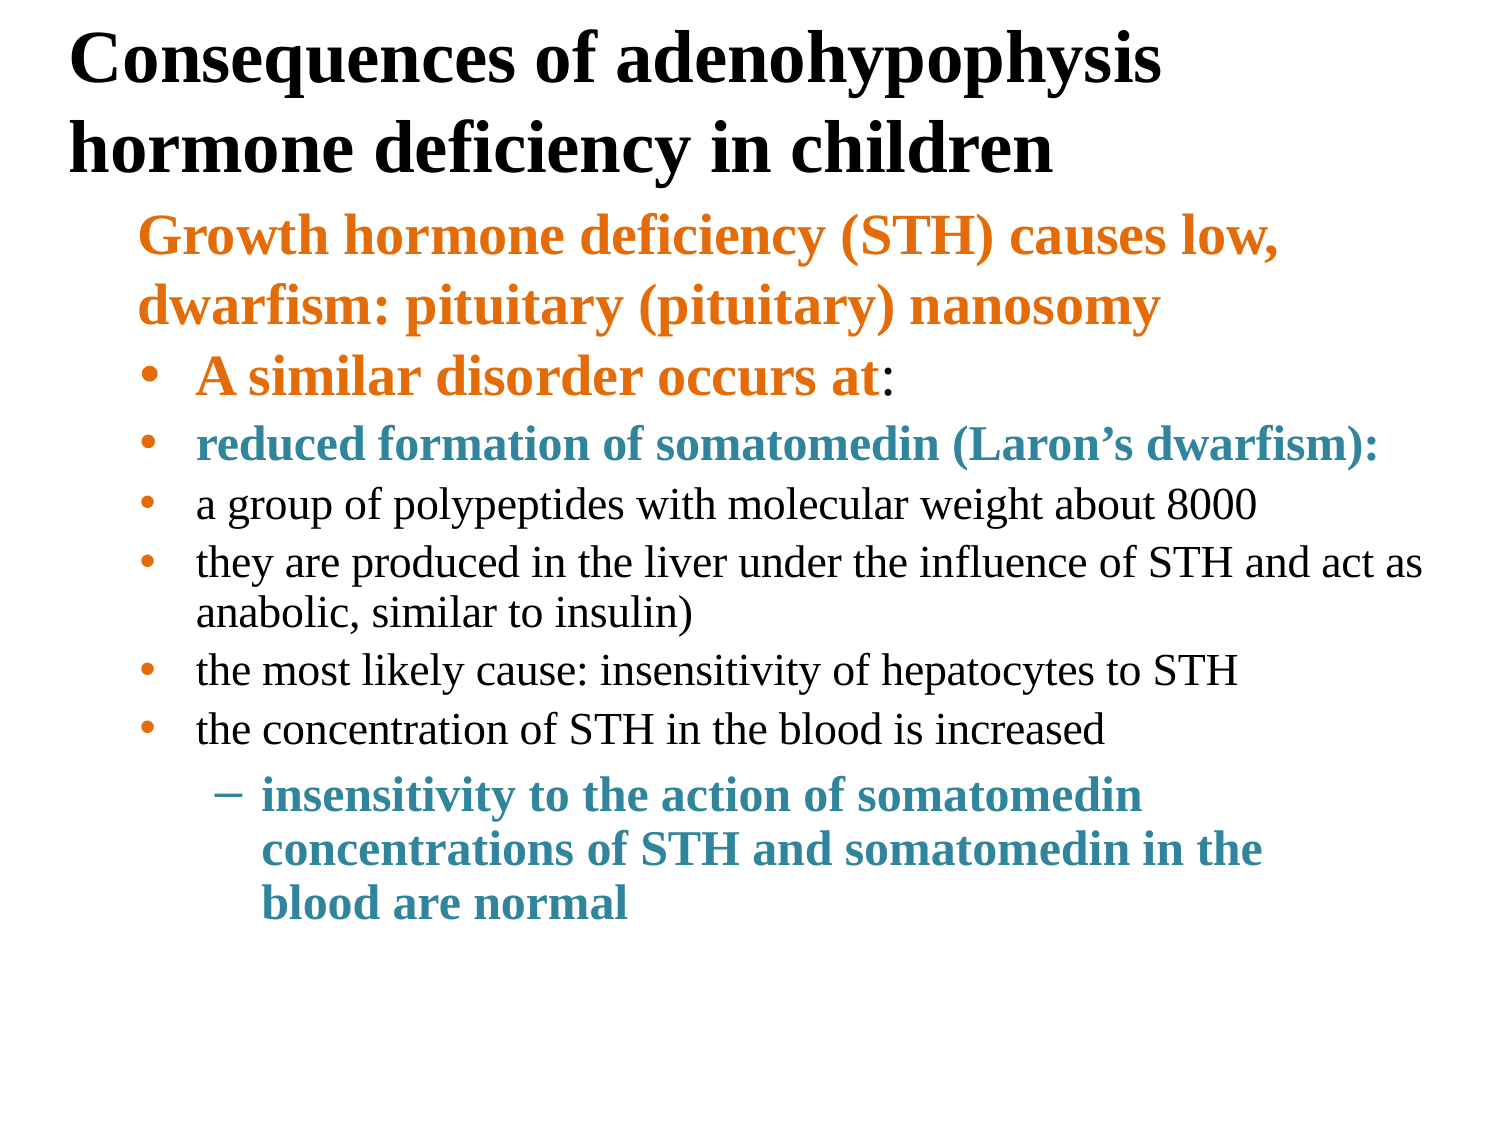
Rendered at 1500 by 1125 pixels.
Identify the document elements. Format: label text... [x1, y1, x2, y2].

title Consequences of adenohypophysis hormone deficiency in children [68, 0, 1431, 293]
text_box Growth hormone deficiency (STH) causes low, dwarfism: pituitary (pituitary) nanosomy A similar disorder occurs at: reduced formation of somatomedin (Laron’s dwarfism): a group of polypeptides with molecular weight about 8000 they are produced in the liver under the influence of STH and act as anabolic, similar to insulin) the most likely cause: insensitivity of hepatocytes to STH the concentration of STH in the blood is increased insensitivity to the action of somatomedin concentrations of STH and somatomedin in the blood are normal [137, 187, 1478, 930]
